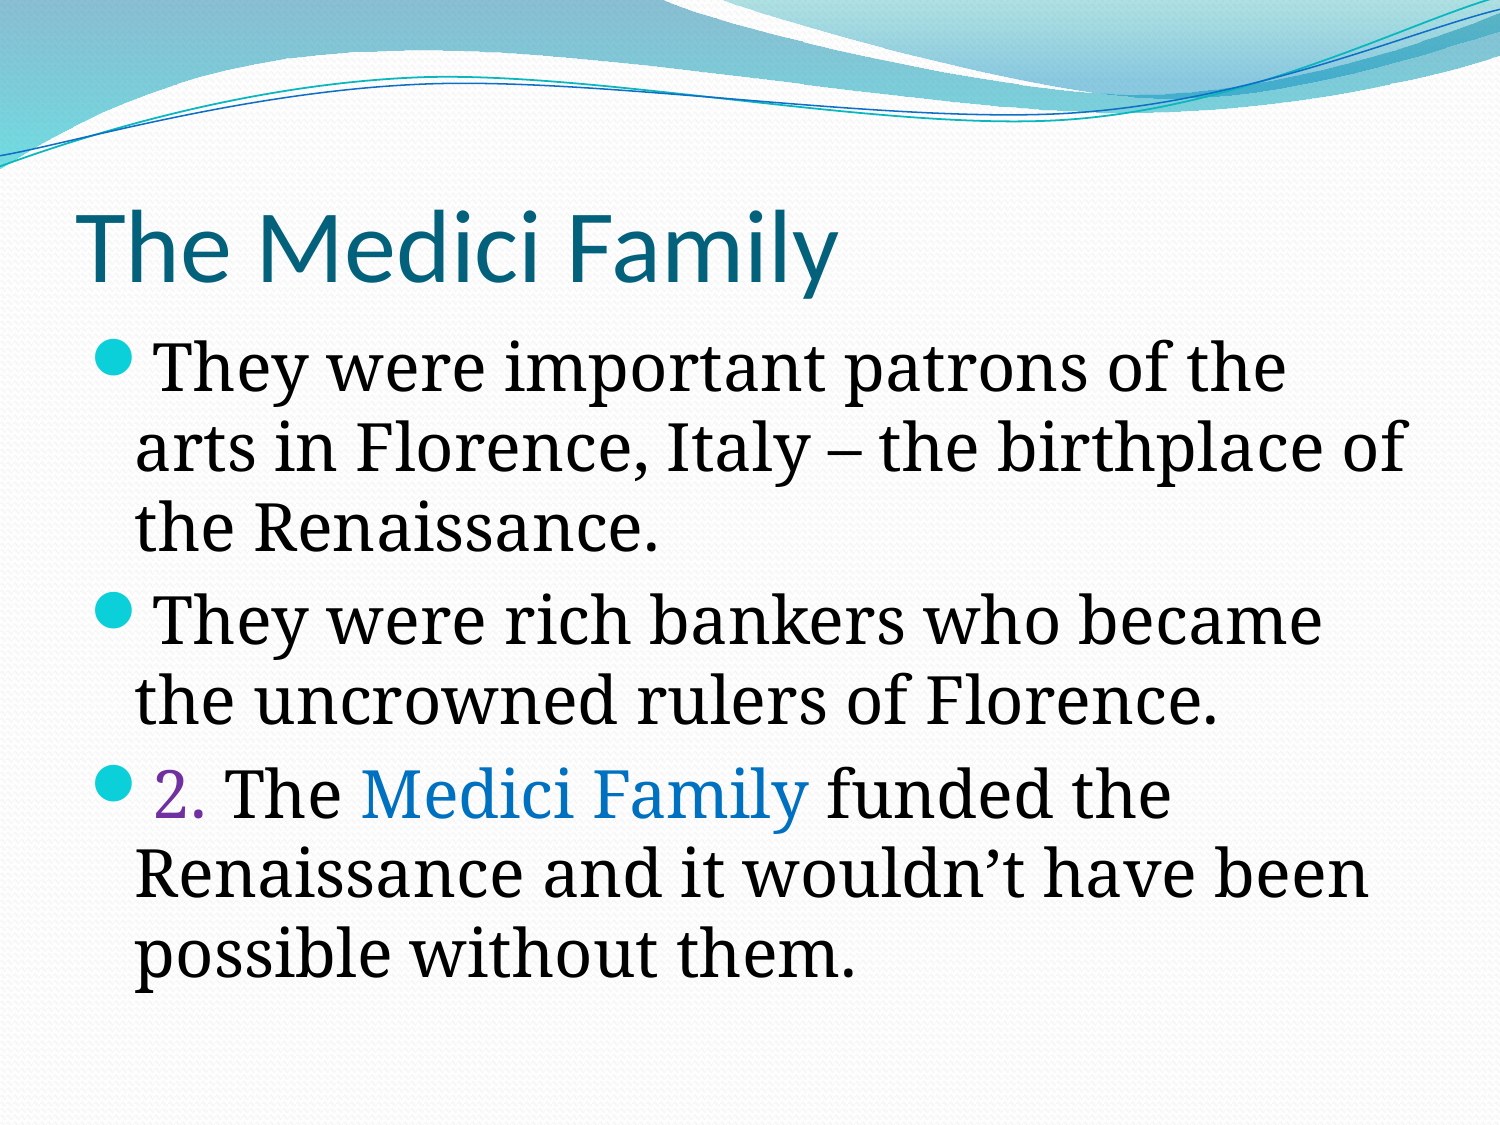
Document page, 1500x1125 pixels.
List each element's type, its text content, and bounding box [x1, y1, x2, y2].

title The Medici Family [75, 115, 1425, 303]
list They were important patrons of the arts in Florence, Italy – the birthplace of the Renaissance. They were rich bankers who became the uncrowned rulers of Florence. 2. The Medici Family funded the Renaissance and it wouldn’t have been possible without them. [75, 317, 1425, 1038]
